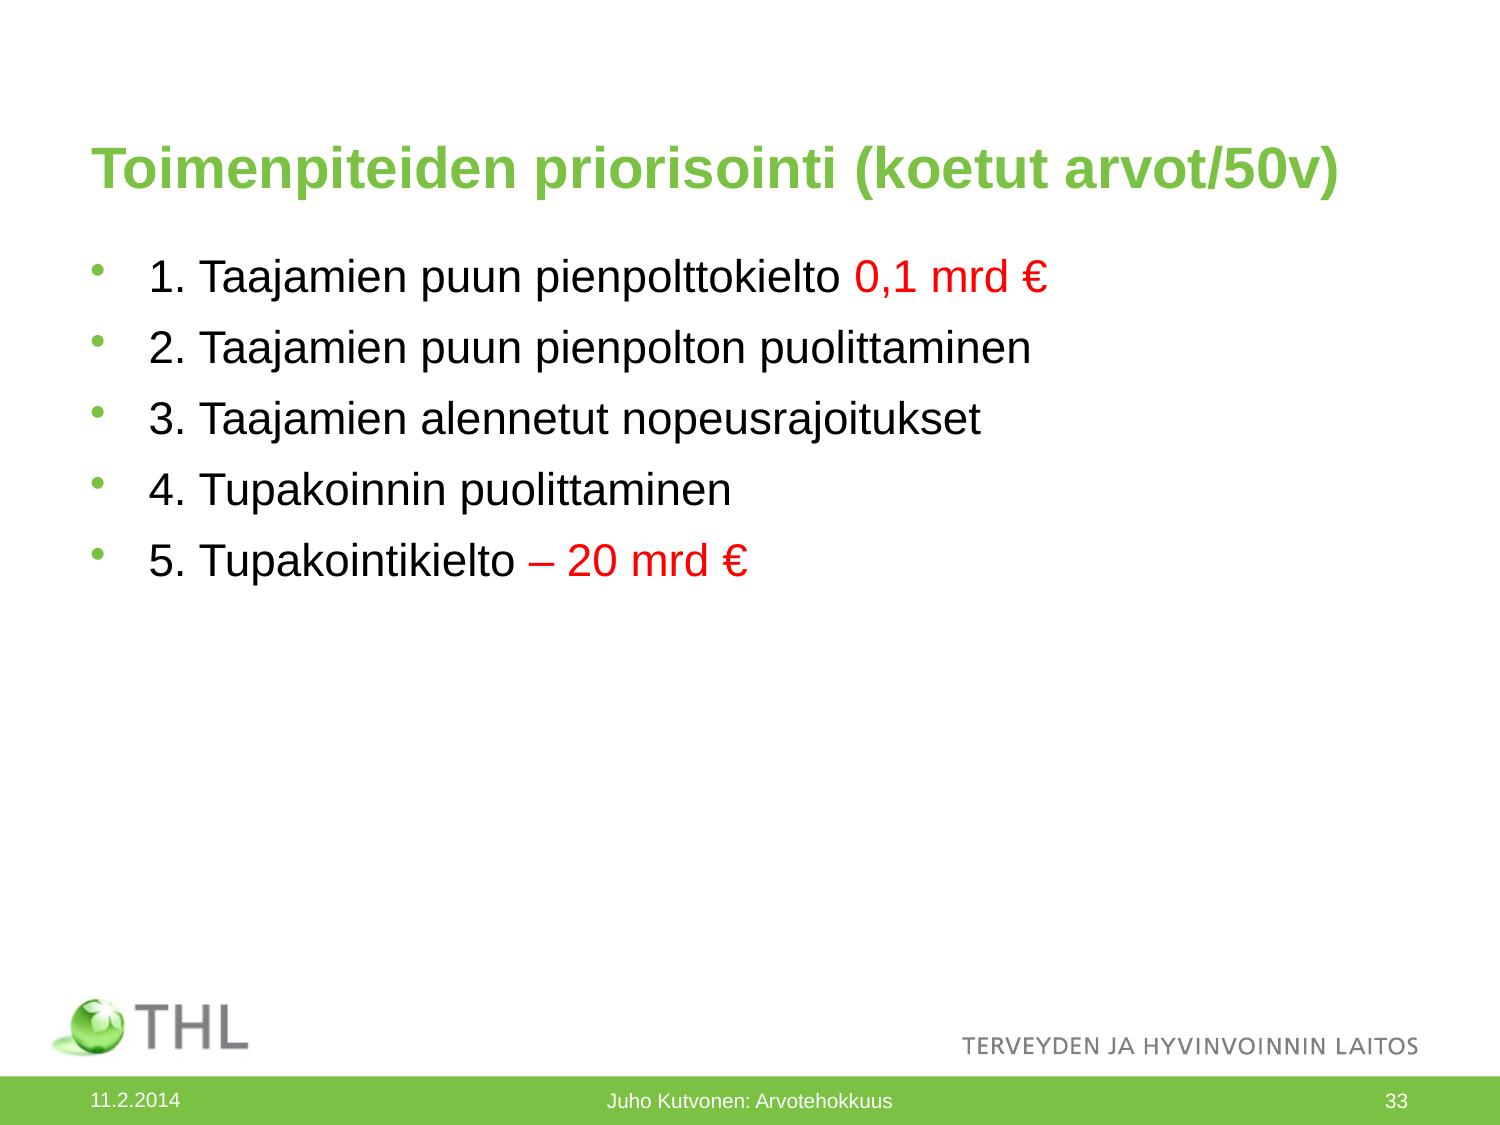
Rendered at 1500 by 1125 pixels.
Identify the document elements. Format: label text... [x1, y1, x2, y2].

footer Juho Kutvonen: Arvotehokkuus [253, 1082, 1245, 1118]
list 1. Taajamien puun pienpolttokielto 0,1 mrd € 2. Taajamien puun pienpolton puolittaminen 3. Taajamien alennetut nopeusrajoitukset 4. Tupakoinnin puolittaminen 5. Tupakointikielto – 20 mrd € [74, 243, 1424, 965]
title Toimenpiteiden priorisointi (koetut arvot/50v) [76, 42, 1424, 209]
picture [24, 983, 275, 1067]
slide_number 33 [1245, 1082, 1424, 1118]
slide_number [74, 1080, 255, 1118]
